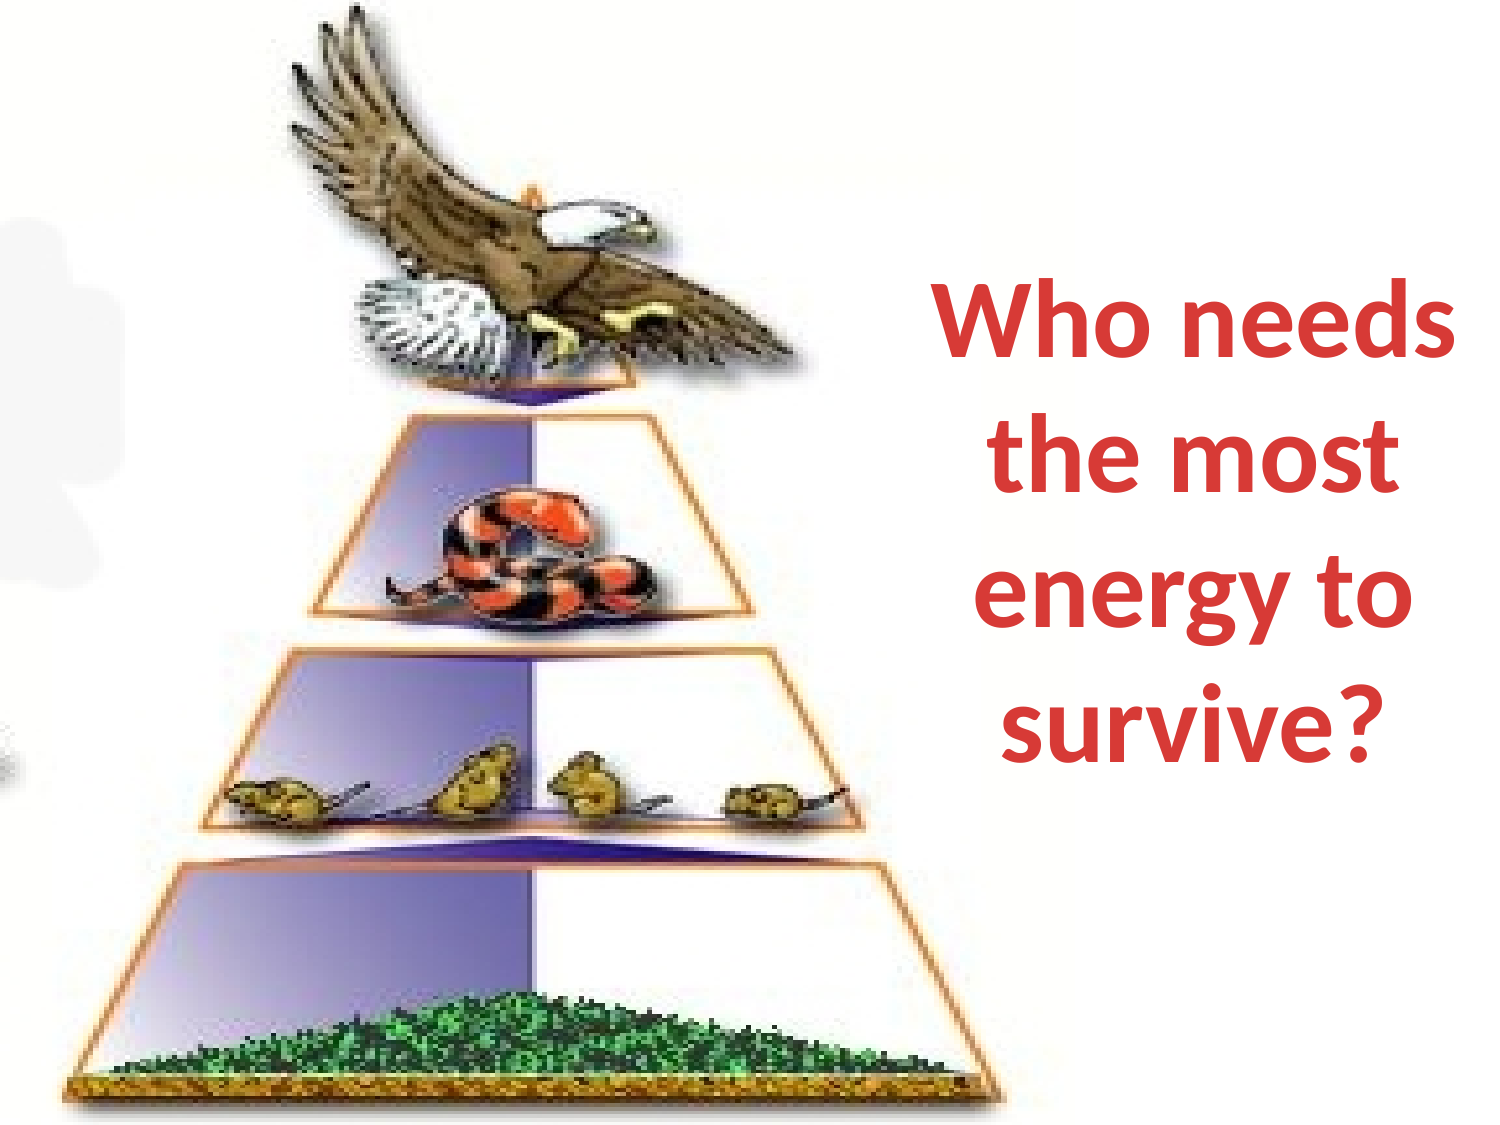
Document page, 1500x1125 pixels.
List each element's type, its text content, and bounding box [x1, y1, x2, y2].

text_box Who needs the most energy to survive? [1078, 237, 1500, 793]
picture [0, 0, 1076, 1125]
